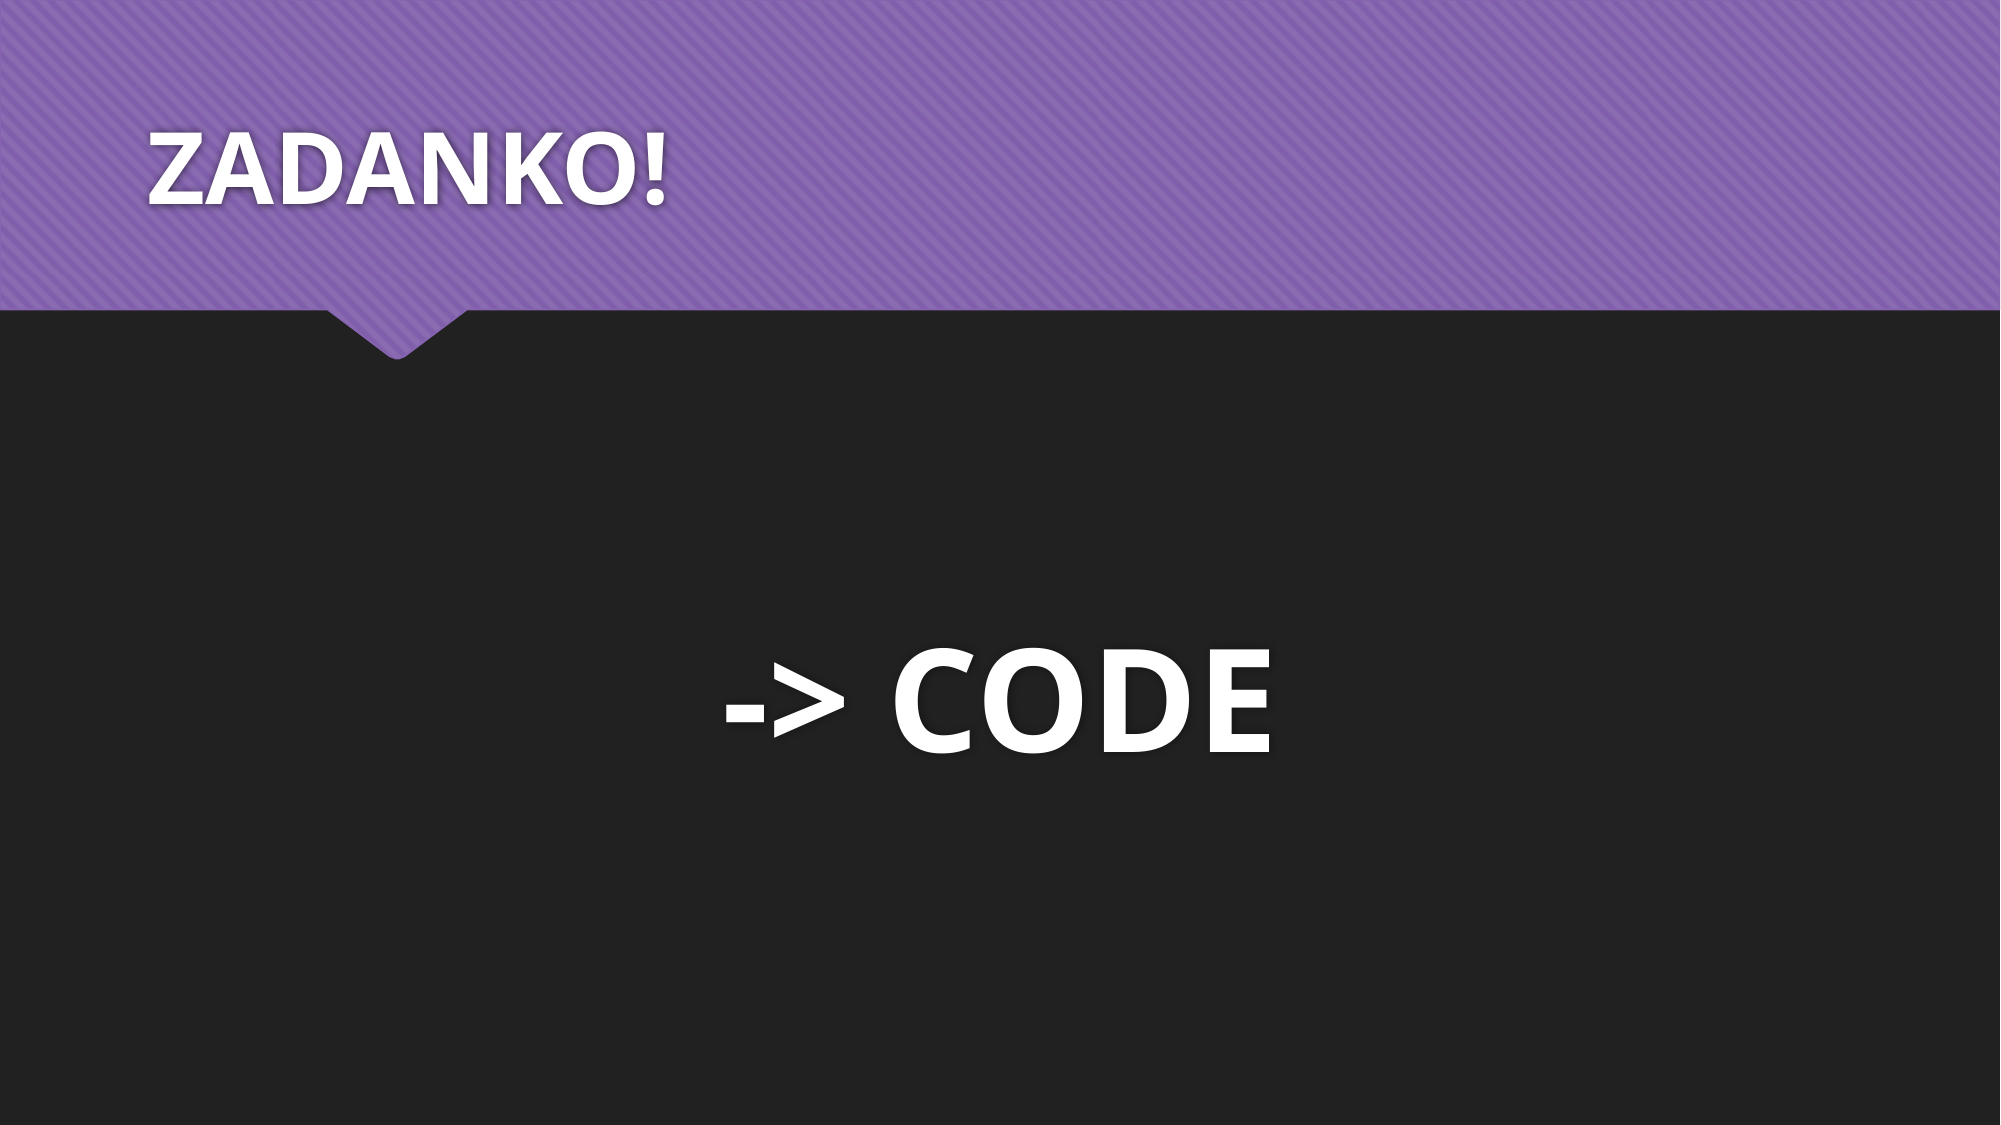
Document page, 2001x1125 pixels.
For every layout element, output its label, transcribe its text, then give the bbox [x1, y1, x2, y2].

title ZADANKO! [132, 73, 1868, 233]
text_box -> CODE [132, 327, 1868, 1063]
